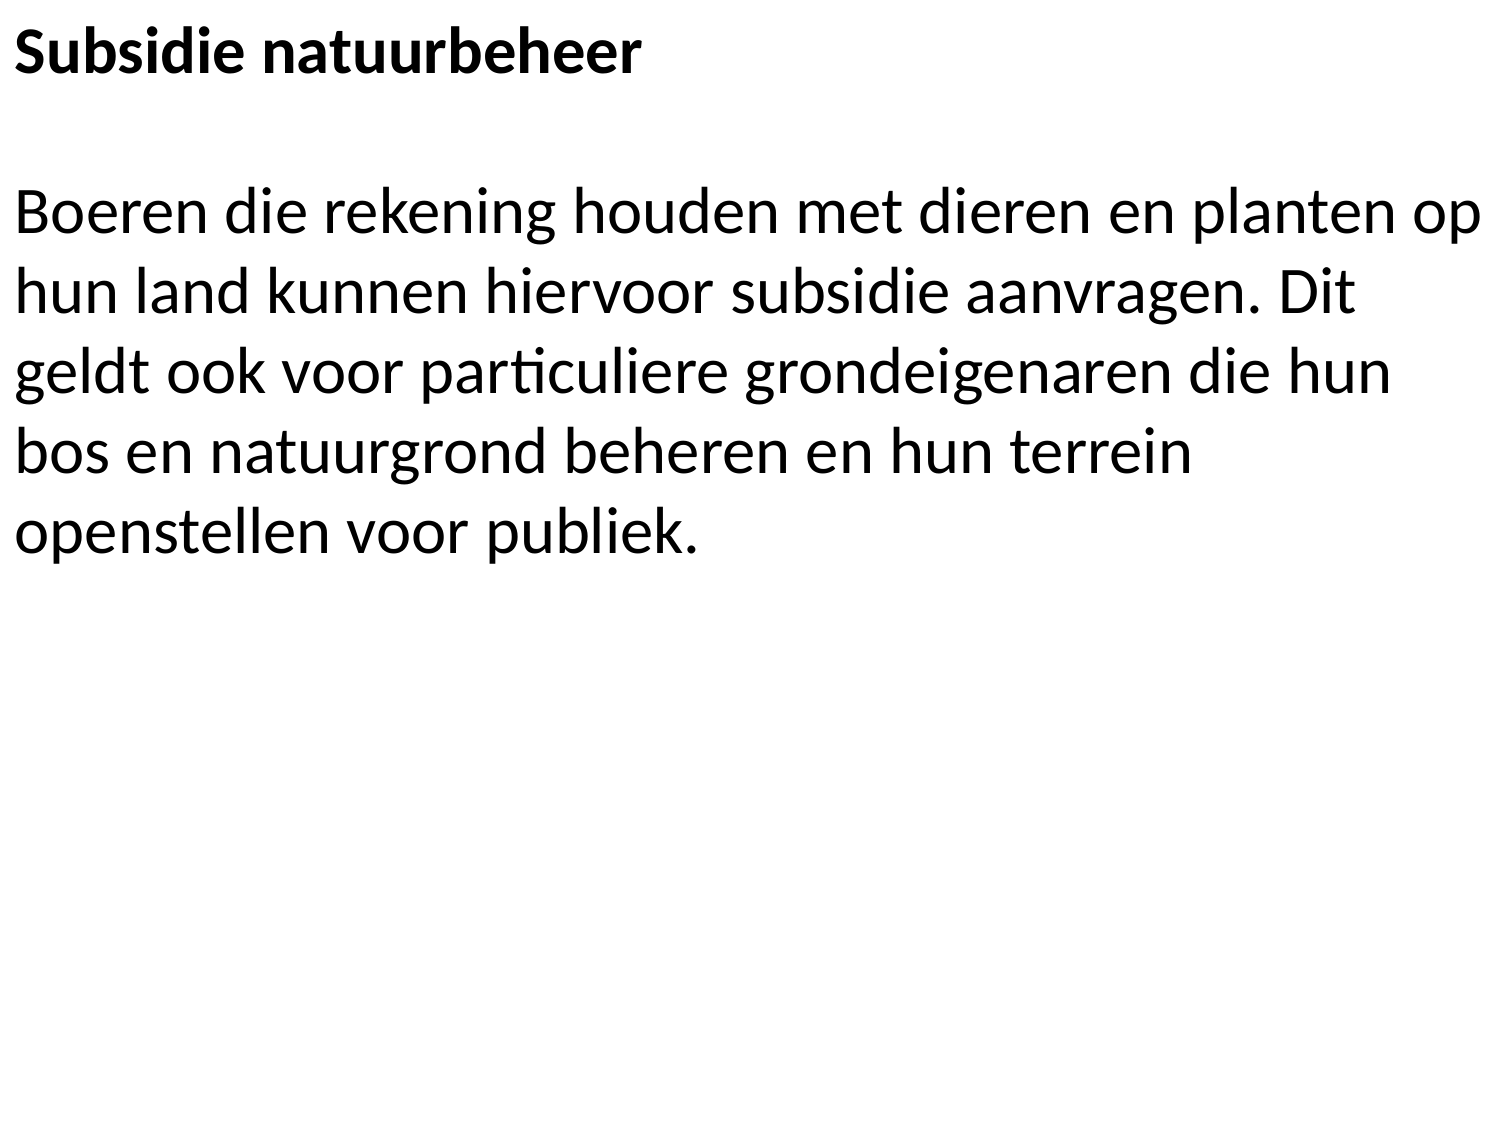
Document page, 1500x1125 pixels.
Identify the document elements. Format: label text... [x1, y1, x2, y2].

text_box Subsidie natuurbeheer Boeren die rekening houden met dieren en planten op hun land kunnen hiervoor subsidie aanvragen. Dit geldt ook voor particuliere grondeigenaren die hun bos en natuurgrond beheren en hun terrein openstellen voor publiek. [0, 0, 1500, 575]
